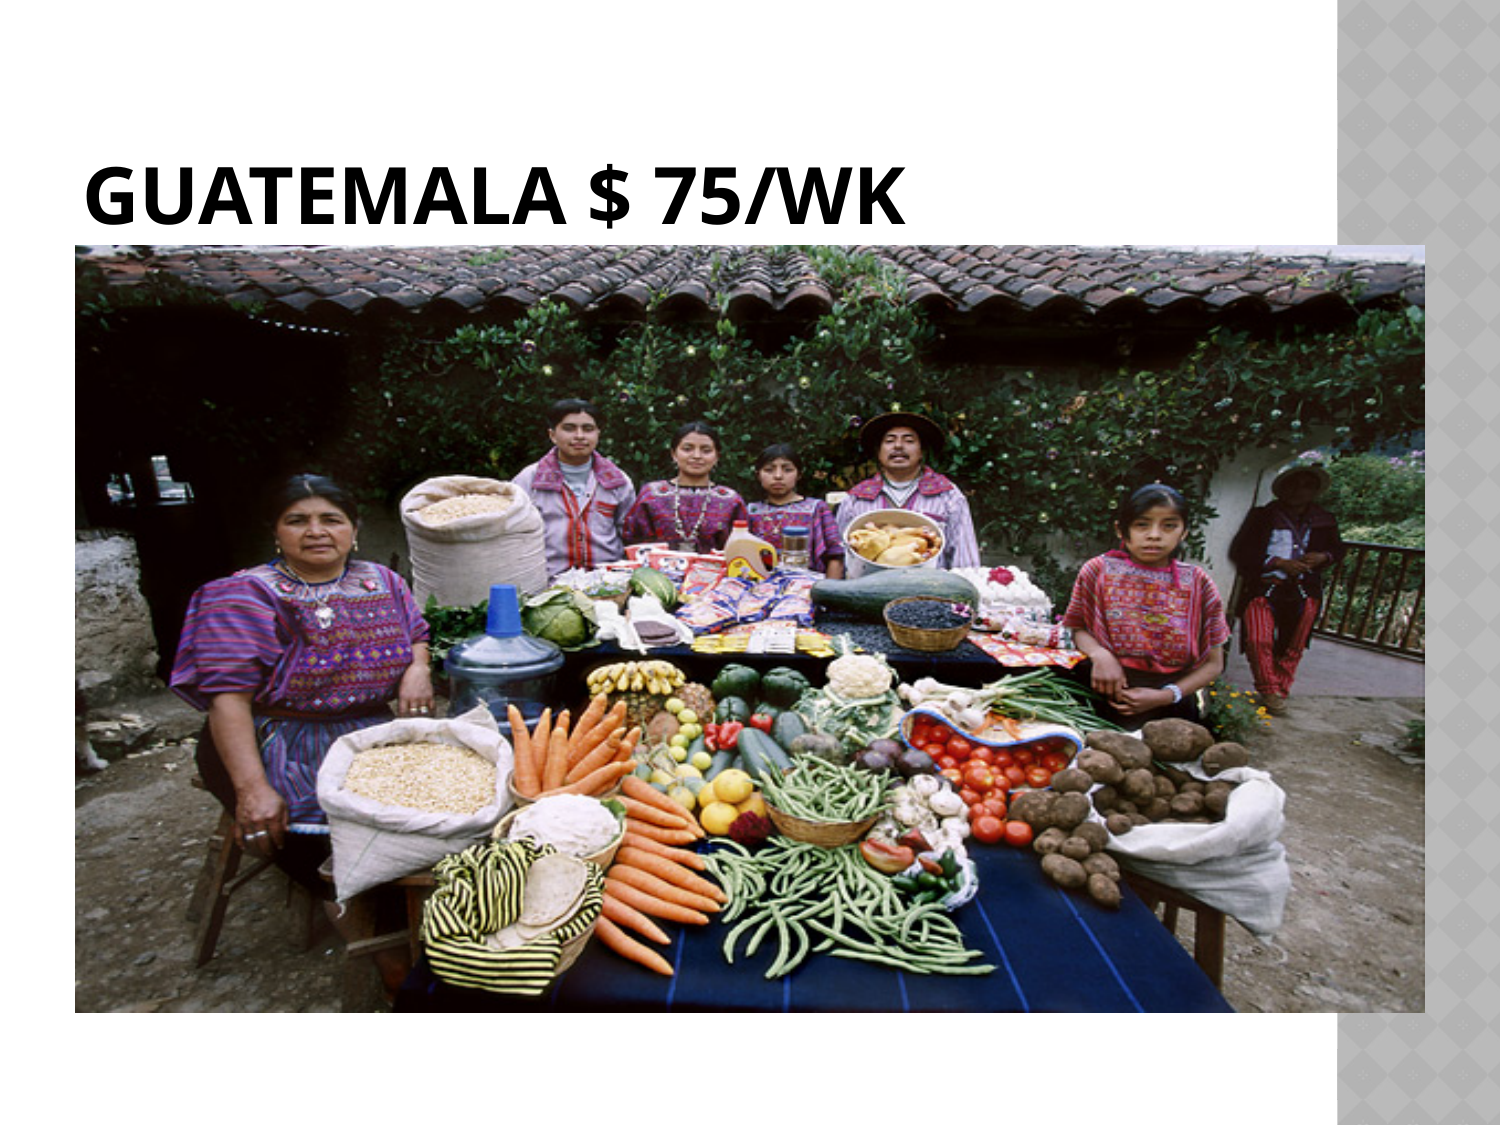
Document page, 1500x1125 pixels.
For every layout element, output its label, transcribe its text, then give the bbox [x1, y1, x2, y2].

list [74, 244, 1426, 1013]
title Guatemala $ 75/wk [75, 52, 1263, 240]
